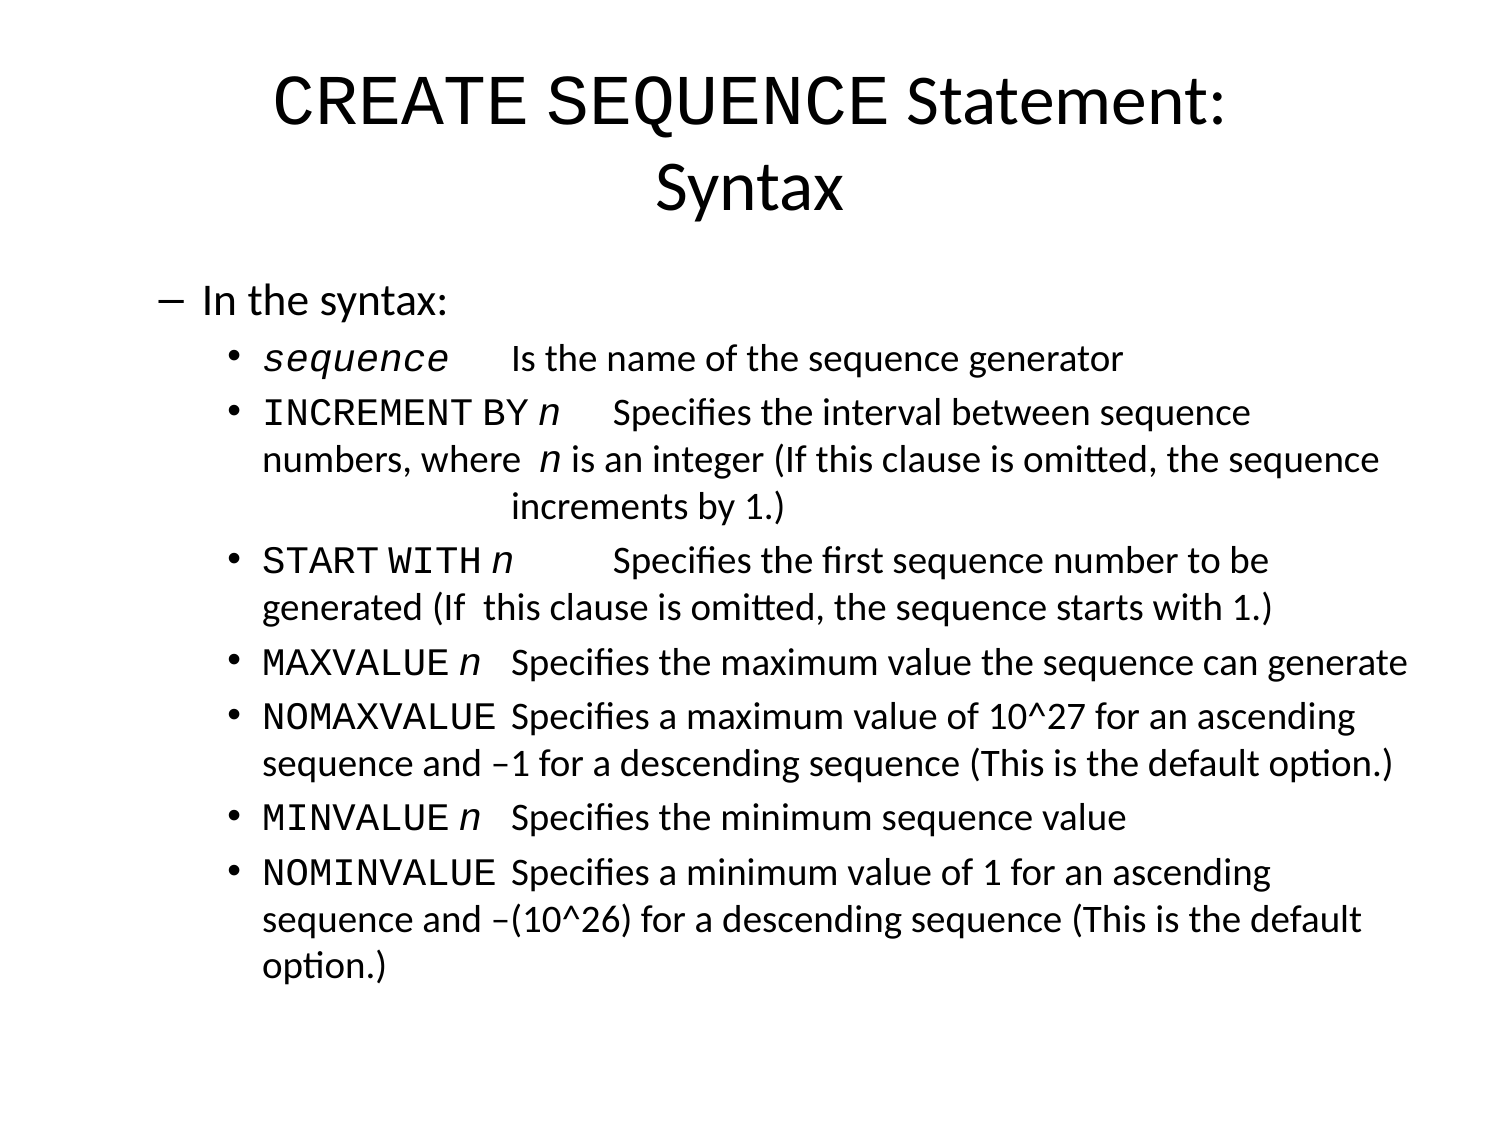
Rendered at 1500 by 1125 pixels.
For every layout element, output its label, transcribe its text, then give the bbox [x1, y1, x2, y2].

list In the syntax: sequence Is the name of the sequence generator INCREMENT BY n Specifies the interval between sequence numbers, where n is an integer (If this clause is omitted, the sequence increments by 1.) START WITH n Specifies the first sequence number to be generated (If this clause is omitted, the sequence starts with 1.) MAXVALUE n Specifies the maximum value the sequence can generate NOMAXVALUE Specifies a maximum value of 10^27 for an ascending sequence and –1 for a descending sequence (This is the default option.) MINVALUE n Specifies the minimum sequence value NOMINVALUE Specifies a minimum value of 1 for an ascending sequence and –(10^26) for a descending sequence (This is the default option.) [75, 262, 1425, 1063]
title CREATE SEQUENCE Statement: Syntax [75, 45, 1425, 233]
